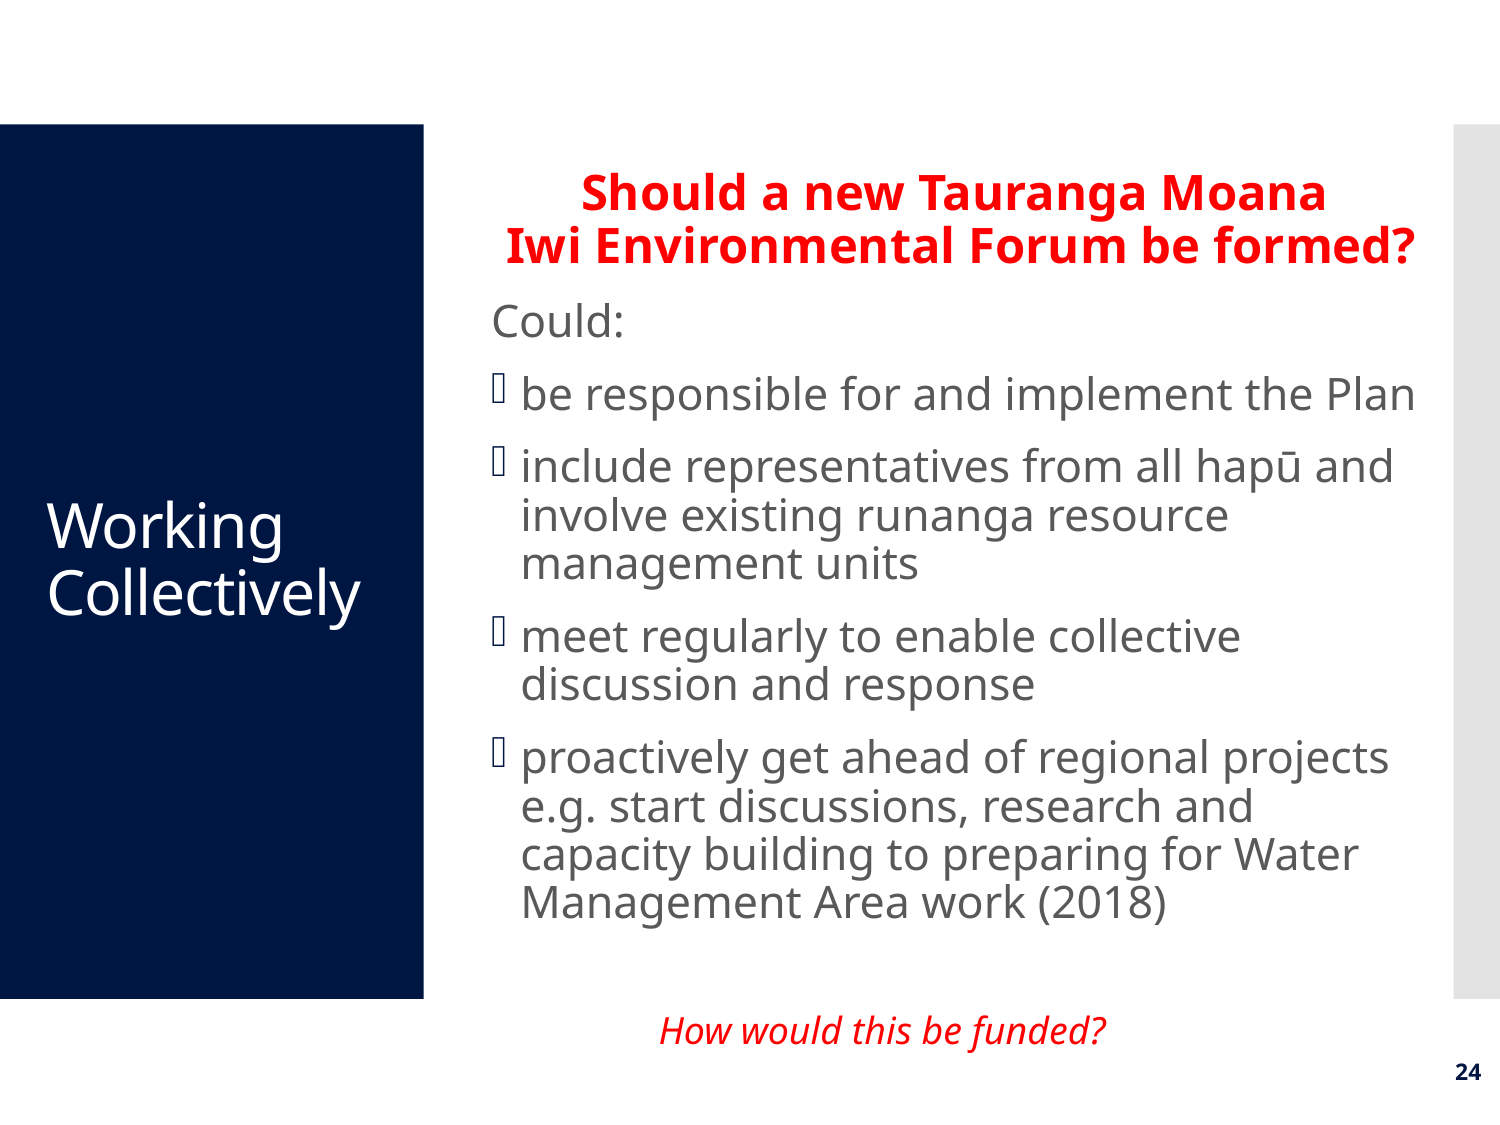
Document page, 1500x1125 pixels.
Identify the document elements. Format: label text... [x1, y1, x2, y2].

title Working Collectively [31, 184, 408, 940]
list Should a new Tauranga Moana Iwi Environmental Forum be formed? Could: be responsible for and implement the Plan include representatives from all hapū and involve existing runanga resource management units meet regularly to enable collective discussion and response proactively get ahead of regional projects e.g. start discussions, research and capacity building to preparing for Water Management Area work (2018) [476, 160, 1447, 982]
slide_number 24 [1308, 1042, 1497, 1103]
text_box How would this be funded? [643, 999, 1235, 1060]
